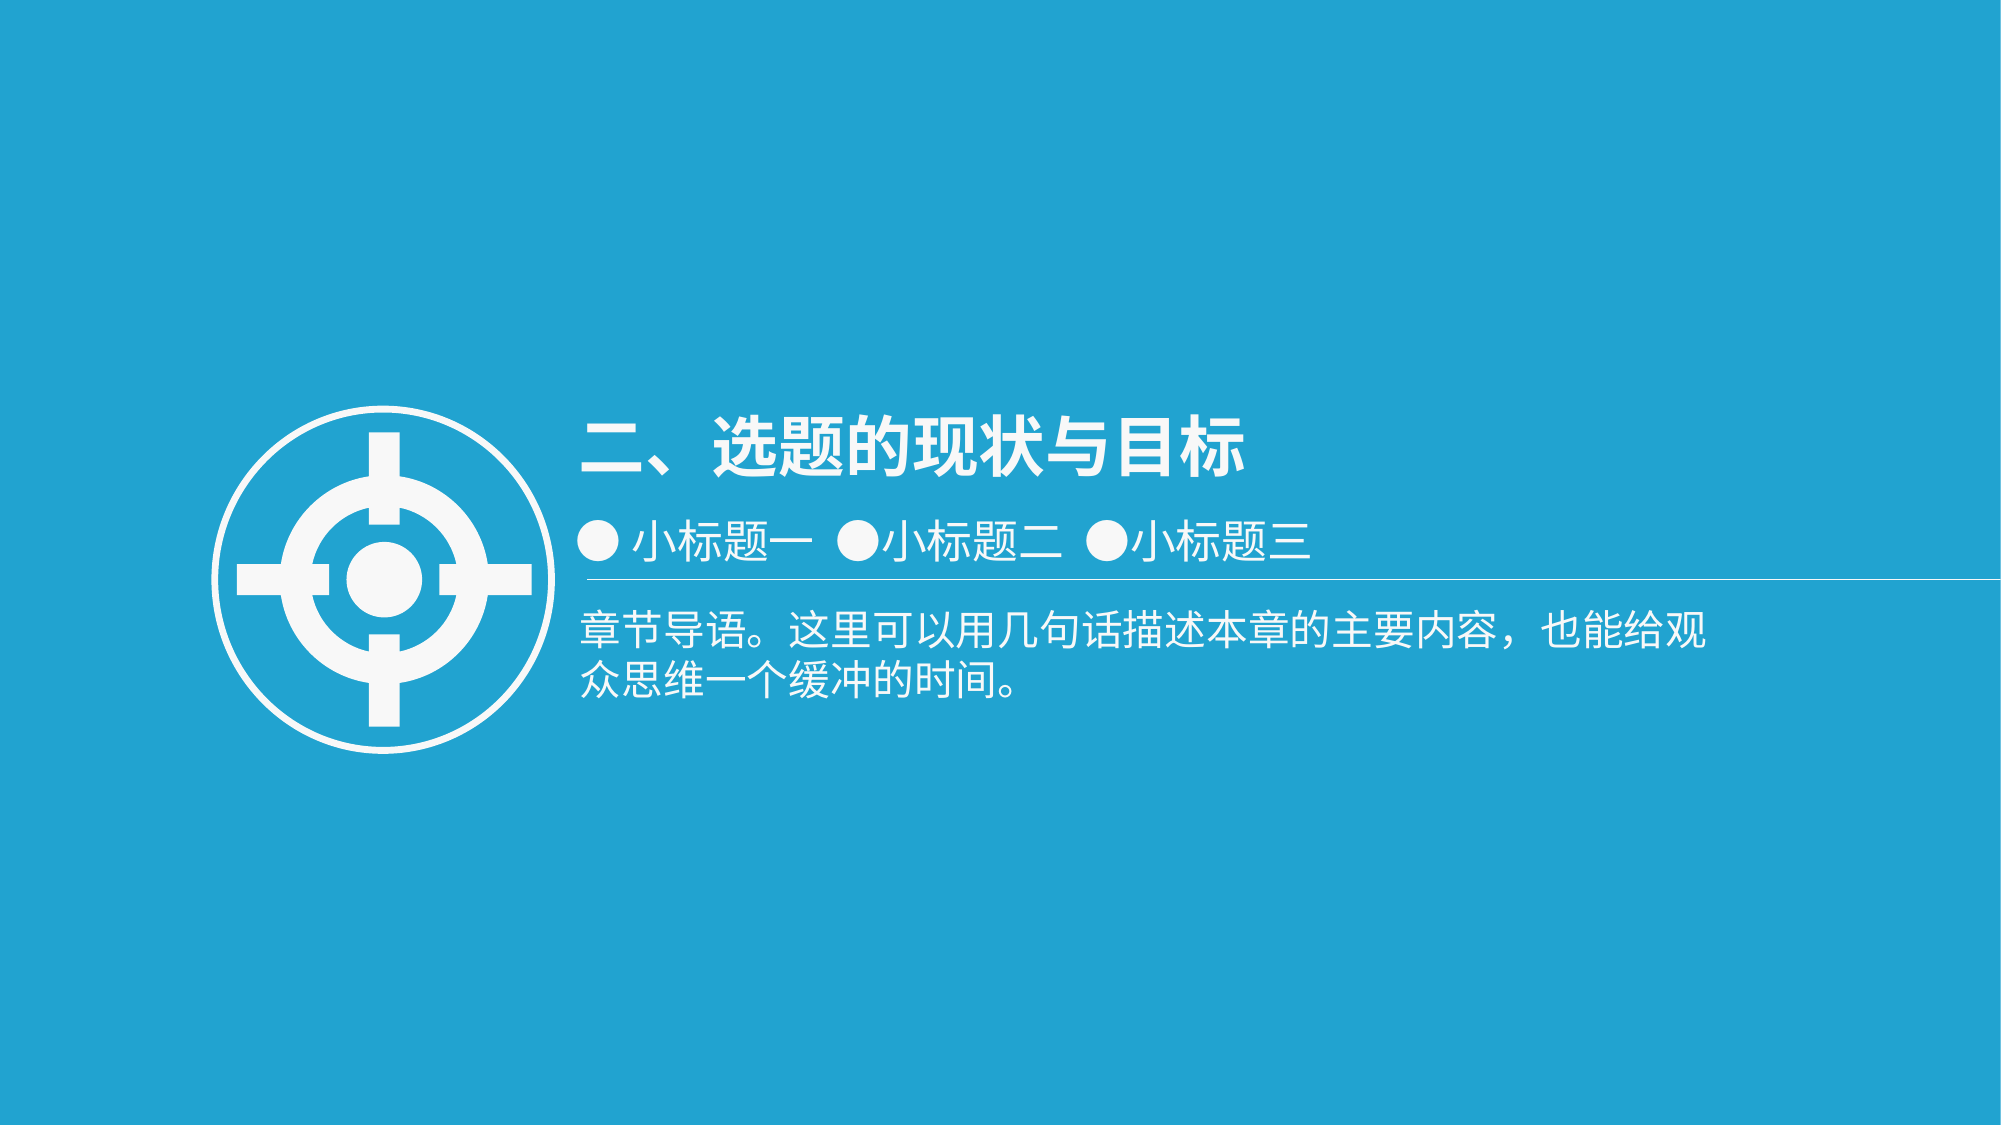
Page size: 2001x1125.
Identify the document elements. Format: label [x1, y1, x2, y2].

text_box [211, 405, 555, 754]
text_box [560, 397, 1754, 713]
